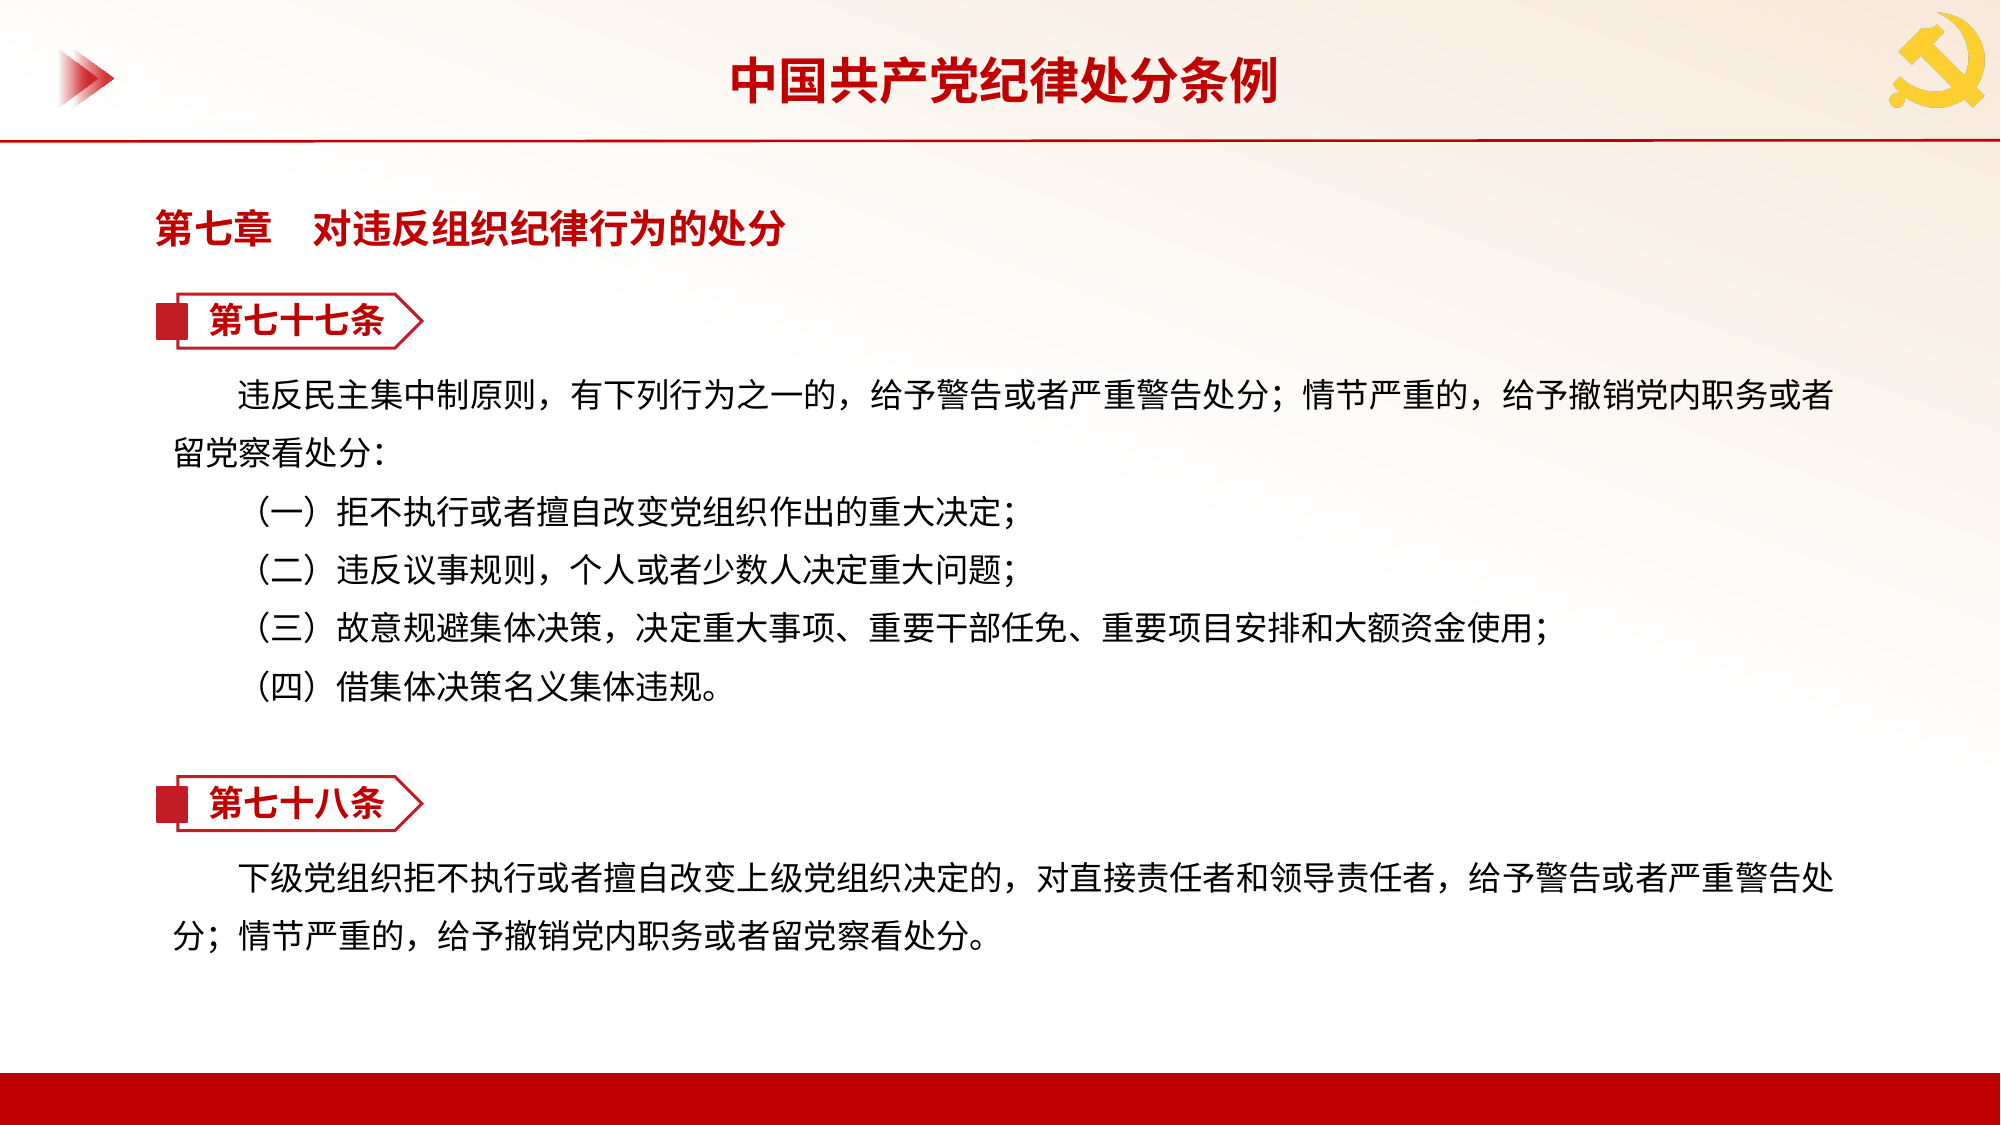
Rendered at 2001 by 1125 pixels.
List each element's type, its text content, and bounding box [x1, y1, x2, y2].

text_box 违反民主集中制原则，有下列行为之一的，给予警告或者严重警告处分；情节严重的，给予撤销党内职务或者留党察看处分： （一）拒不执行或者擅自改变党组织作出的重大决定； （二）违反议事规则，个人或者少数人决定重大问题； （三）故意规避集体决策，决定重大事项、重要干部任免、重要项目安排和大额资金使用； （四）借集体决策名义集体违规。 [157, 348, 1850, 430]
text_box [156, 290, 422, 349]
text_box 第七章 对违反组织纪律行为的处分 [139, 187, 1542, 260]
text_box 中国共产党纪律处分条例 [303, 29, 1705, 117]
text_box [156, 773, 422, 832]
text_box 下级党组织拒不执行或者擅自改变上级党组织决定的，对直接责任者和领导责任者，给予警告或者严重警告处分；情节严重的，给予撤销党内职务或者留党察看处分。 [157, 830, 1850, 913]
picture [1889, 12, 1985, 108]
text_box [0, 1072, 2000, 1125]
